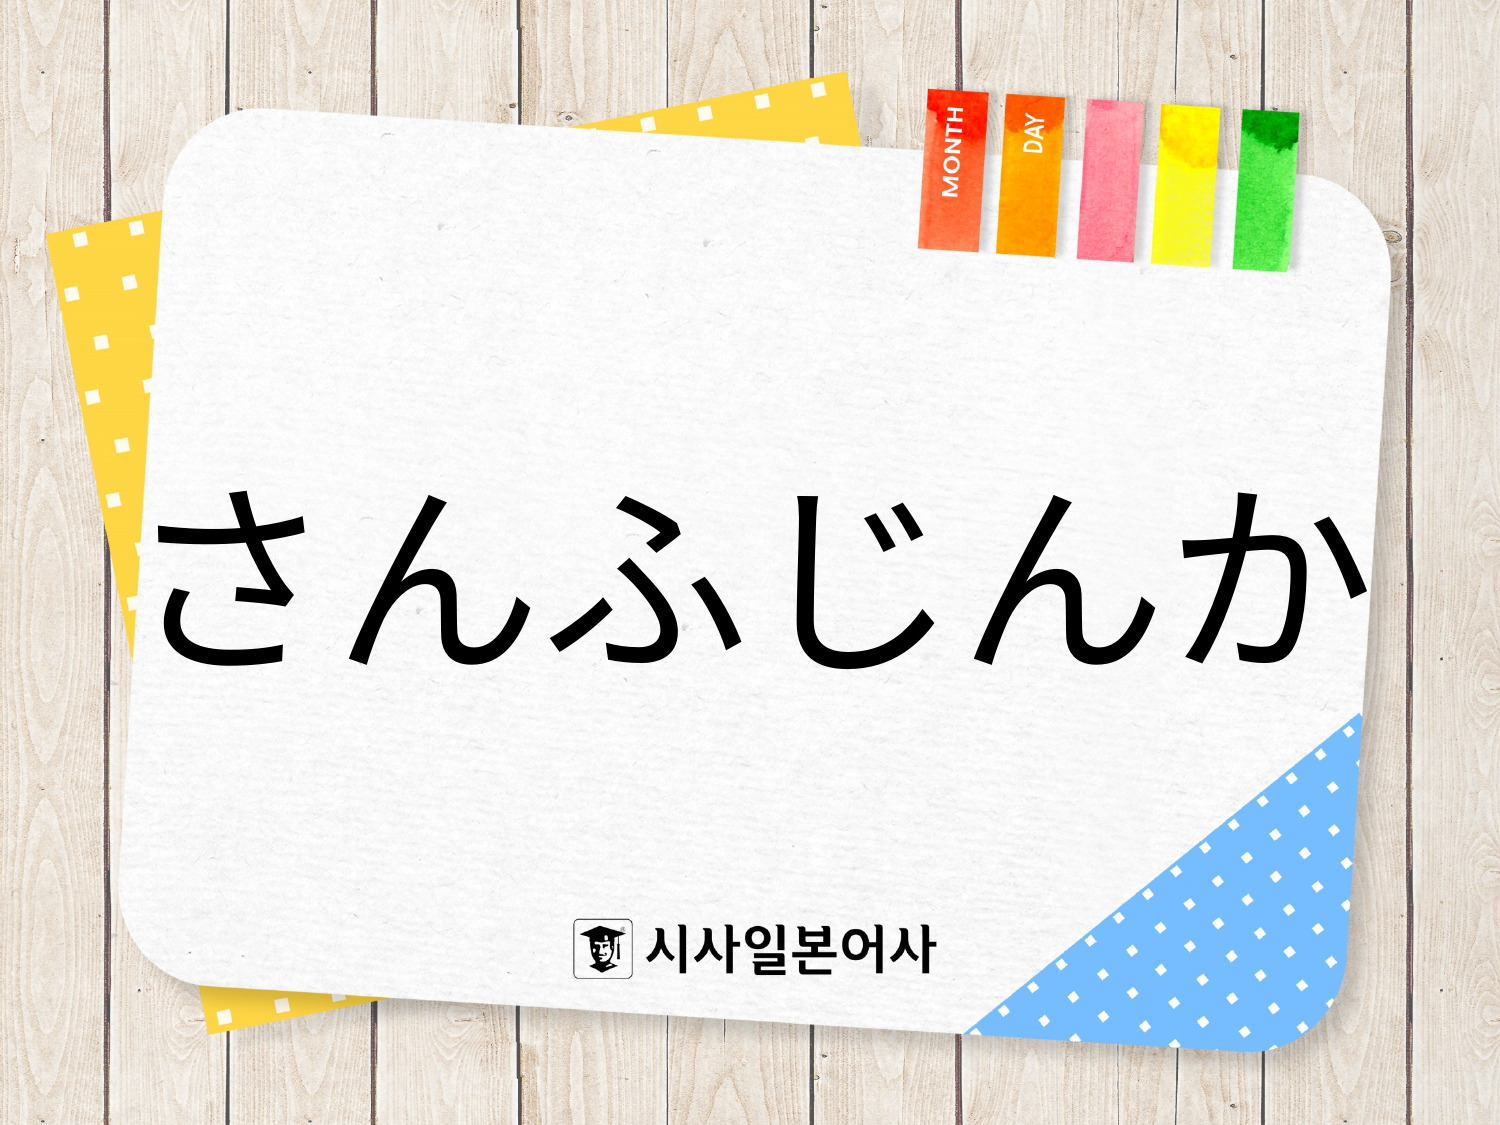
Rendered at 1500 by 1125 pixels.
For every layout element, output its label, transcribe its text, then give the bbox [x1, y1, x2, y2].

title さんふじんか [75, 338, 1425, 811]
picture [0, 0, 1500, 1125]
